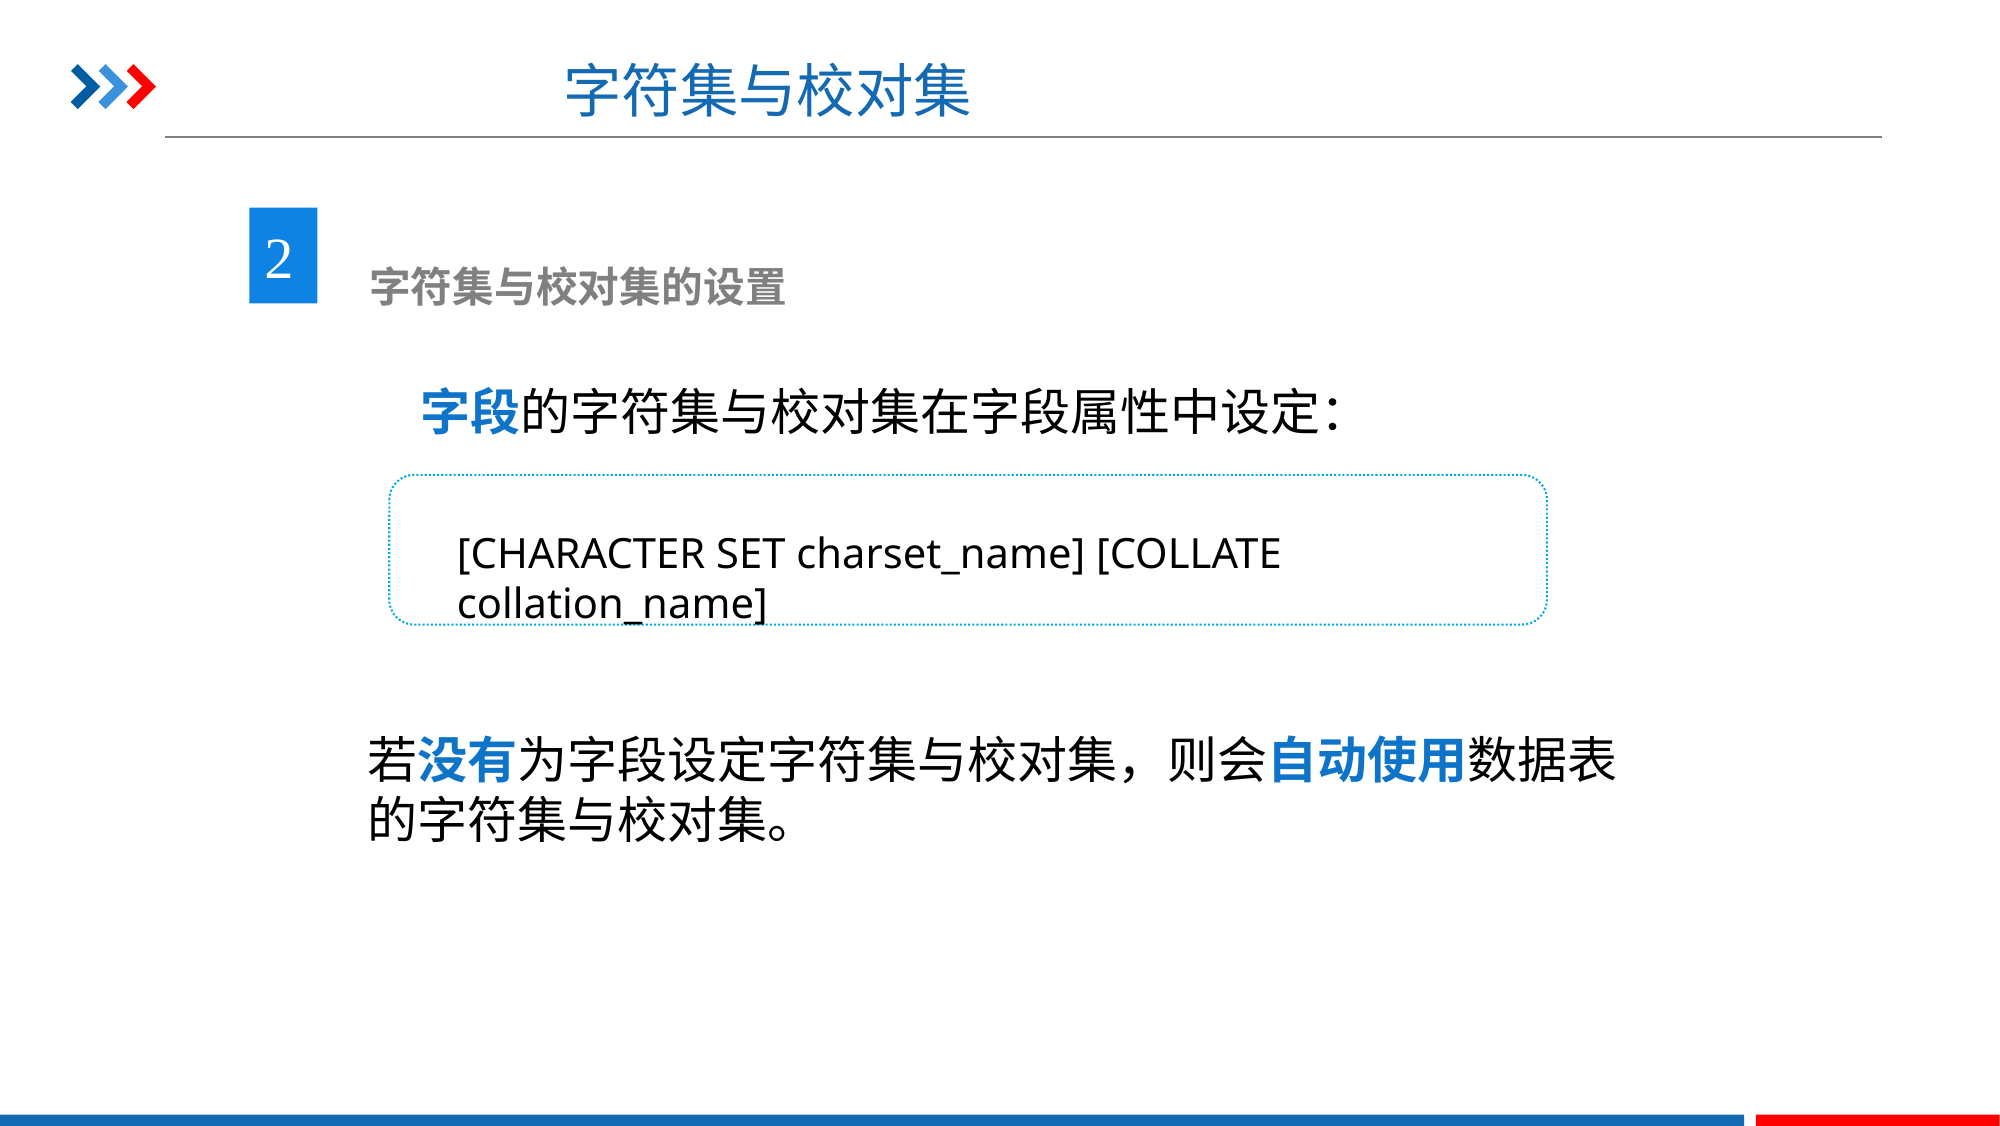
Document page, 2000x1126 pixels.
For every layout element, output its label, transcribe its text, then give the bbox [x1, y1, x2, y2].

text_box 字段的字符集与校对集在字段属性中设定： [405, 373, 1386, 449]
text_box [249, 207, 318, 304]
title 字符集与校对集 [521, 25, 1296, 153]
text_box 字符集与校对集的设置 [319, 245, 1092, 320]
text_box [CHARACTER SET charset_name] [COLLATE collation_name] [442, 519, 1577, 635]
text_box 若没有为字段设定字符集与校对集，则会自动使用数据表的字符集与校对集。 [353, 721, 1669, 856]
text_box [389, 474, 1547, 625]
